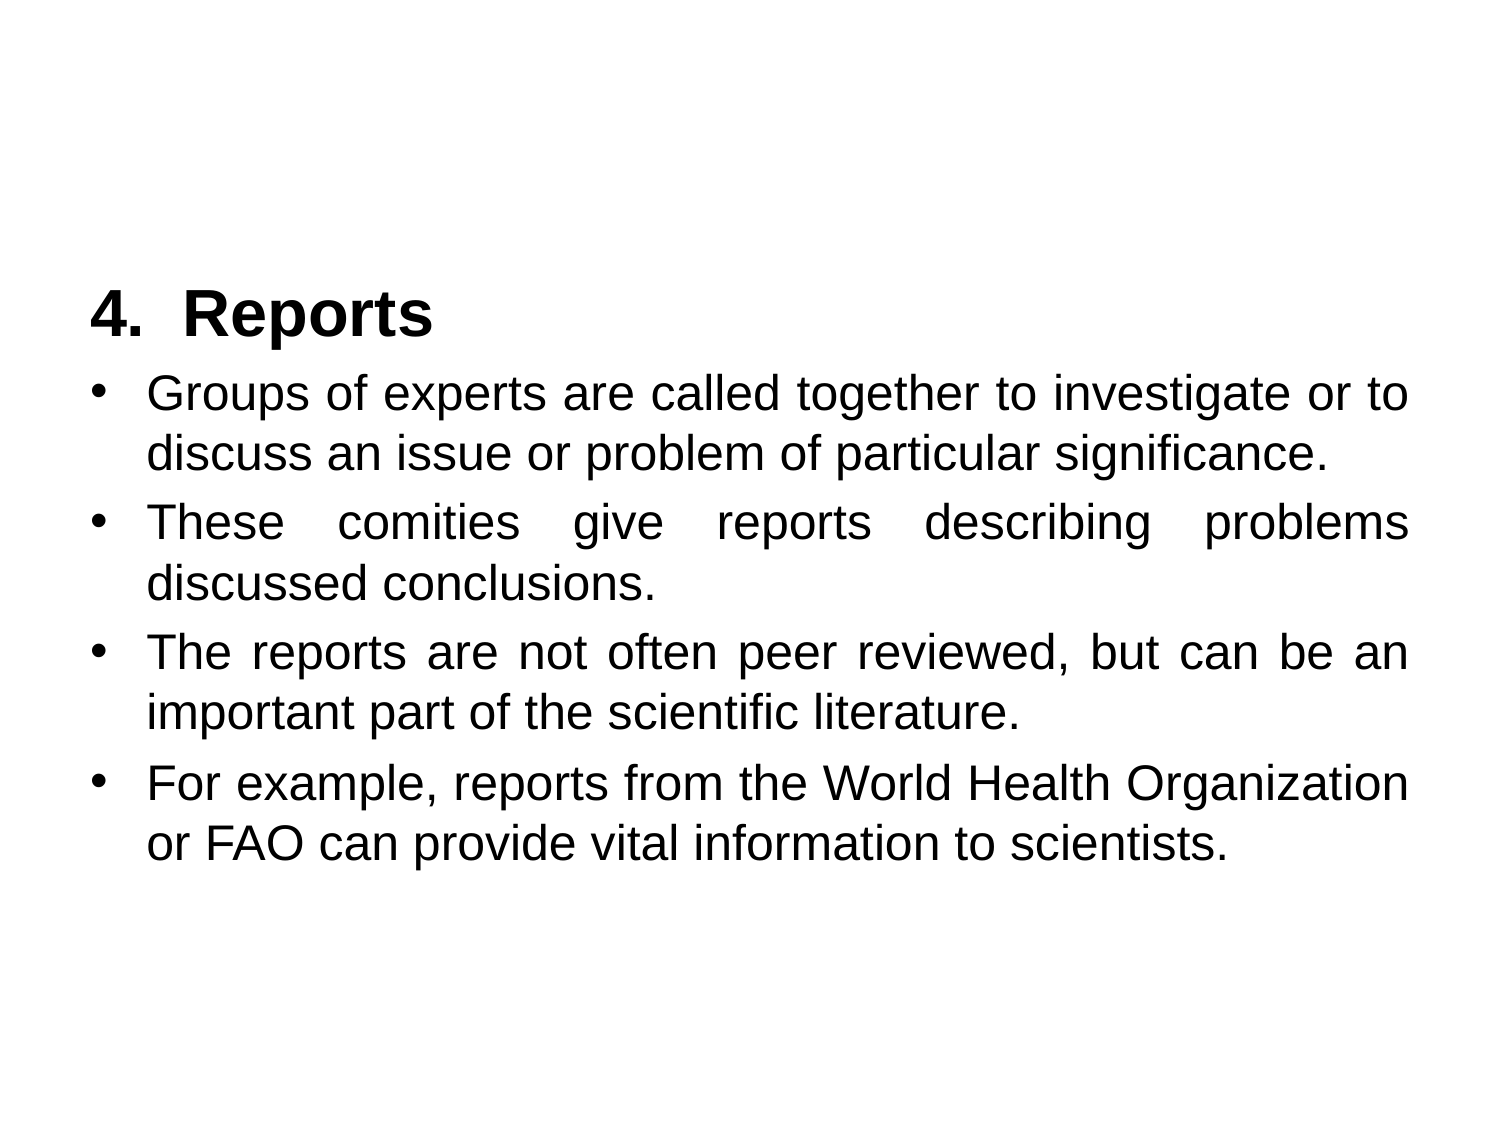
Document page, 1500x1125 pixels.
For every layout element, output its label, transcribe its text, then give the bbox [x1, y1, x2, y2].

list 4. Reports Groups of experts are called together to investigate or to discuss an issue or problem of particular significance. These comities give reports describing problems discussed conclusions. The reports are not often peer reviewed, but can be an important part of the scientific literature. For example, reports from the World Health Organization or FAO can provide vital information to scientists. [75, 262, 1425, 1005]
